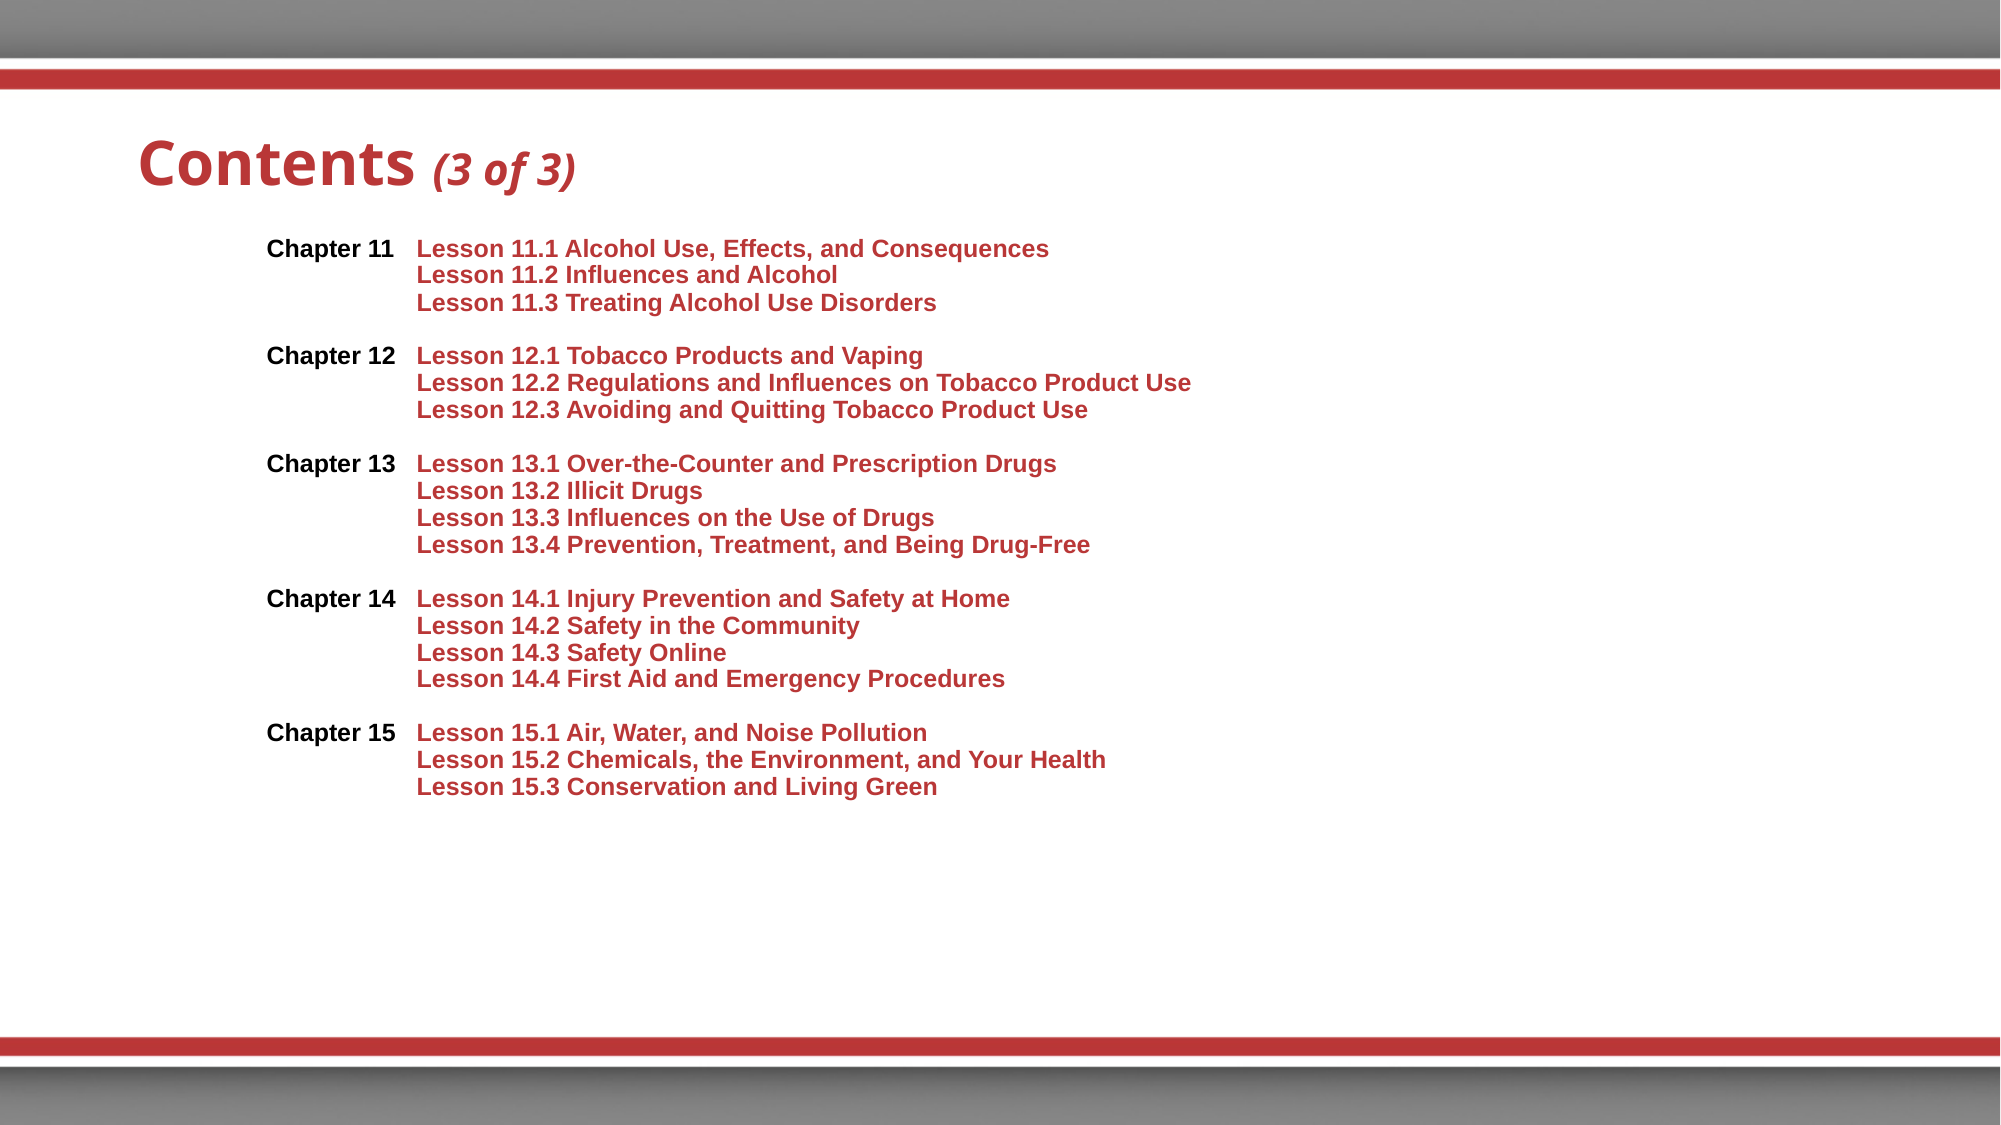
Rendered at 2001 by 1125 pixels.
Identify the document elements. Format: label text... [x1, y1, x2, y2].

list Chapter 11 Lesson 11.1 Alcohol Use, Effects, and Consequences Lesson 11.2 Influences and Alcohol Lesson 11.3 Treating Alcohol Use Disorders Chapter 12 Lesson 12.1 Tobacco Products and Vaping Lesson 12.2 Regulations and Influences on Tobacco Product Use Lesson 12.3 Avoiding and Quitting Tobacco Product Use Chapter 13 Lesson 13.1 Over-the-Counter and Prescription Drugs Lesson 13.2 Illicit Drugs Lesson 13.3 Influences on the Use of Drugs Lesson 13.4 Prevention, Treatment, and Being Drug-Free Chapter 14 Lesson 14.1 Injury Prevention and Safety at Home Lesson 14.2 Safety in the Community Lesson 14.3 Safety Online Lesson 14.4 First Aid and Emergency Procedures Chapter 15 Lesson 15.1 Air, Water, and Noise Pollution Lesson 15.2 Chemicals, the Environment, and Your Health Lesson 15.3 Conservation and Living Green [251, 228, 1863, 1019]
picture [0, 0, 2001, 1125]
title Contents (3 of 3) [137, 132, 1863, 200]
